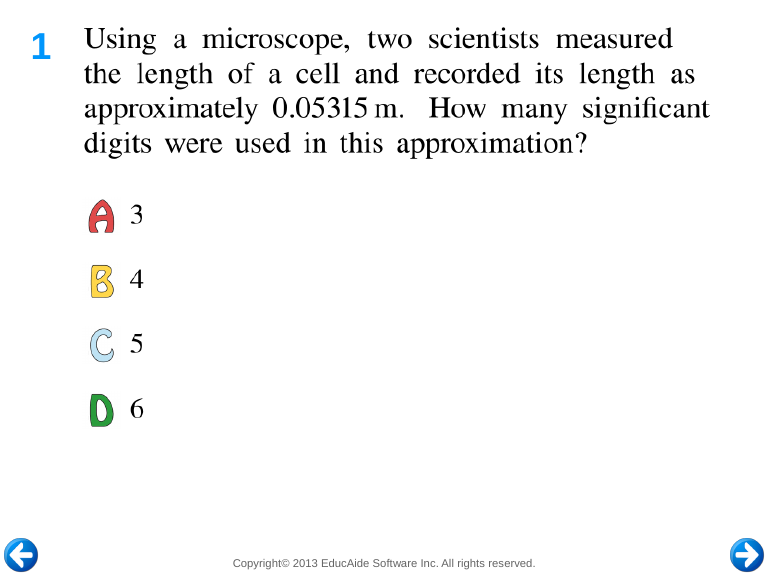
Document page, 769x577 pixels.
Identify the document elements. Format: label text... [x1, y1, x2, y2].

picture [1, 536, 40, 574]
picture [127, 331, 149, 358]
picture [127, 395, 149, 423]
picture [728, 536, 766, 574]
picture [82, 197, 121, 236]
picture [82, 326, 121, 365]
picture [81, 25, 748, 165]
picture [82, 262, 121, 301]
picture [127, 202, 149, 229]
text_box Copyright© 2013 EducAide Software Inc. All rights reserved. [45, 548, 722, 576]
picture [82, 390, 121, 429]
picture [127, 266, 149, 294]
text_box 1 [0, 14, 82, 75]
